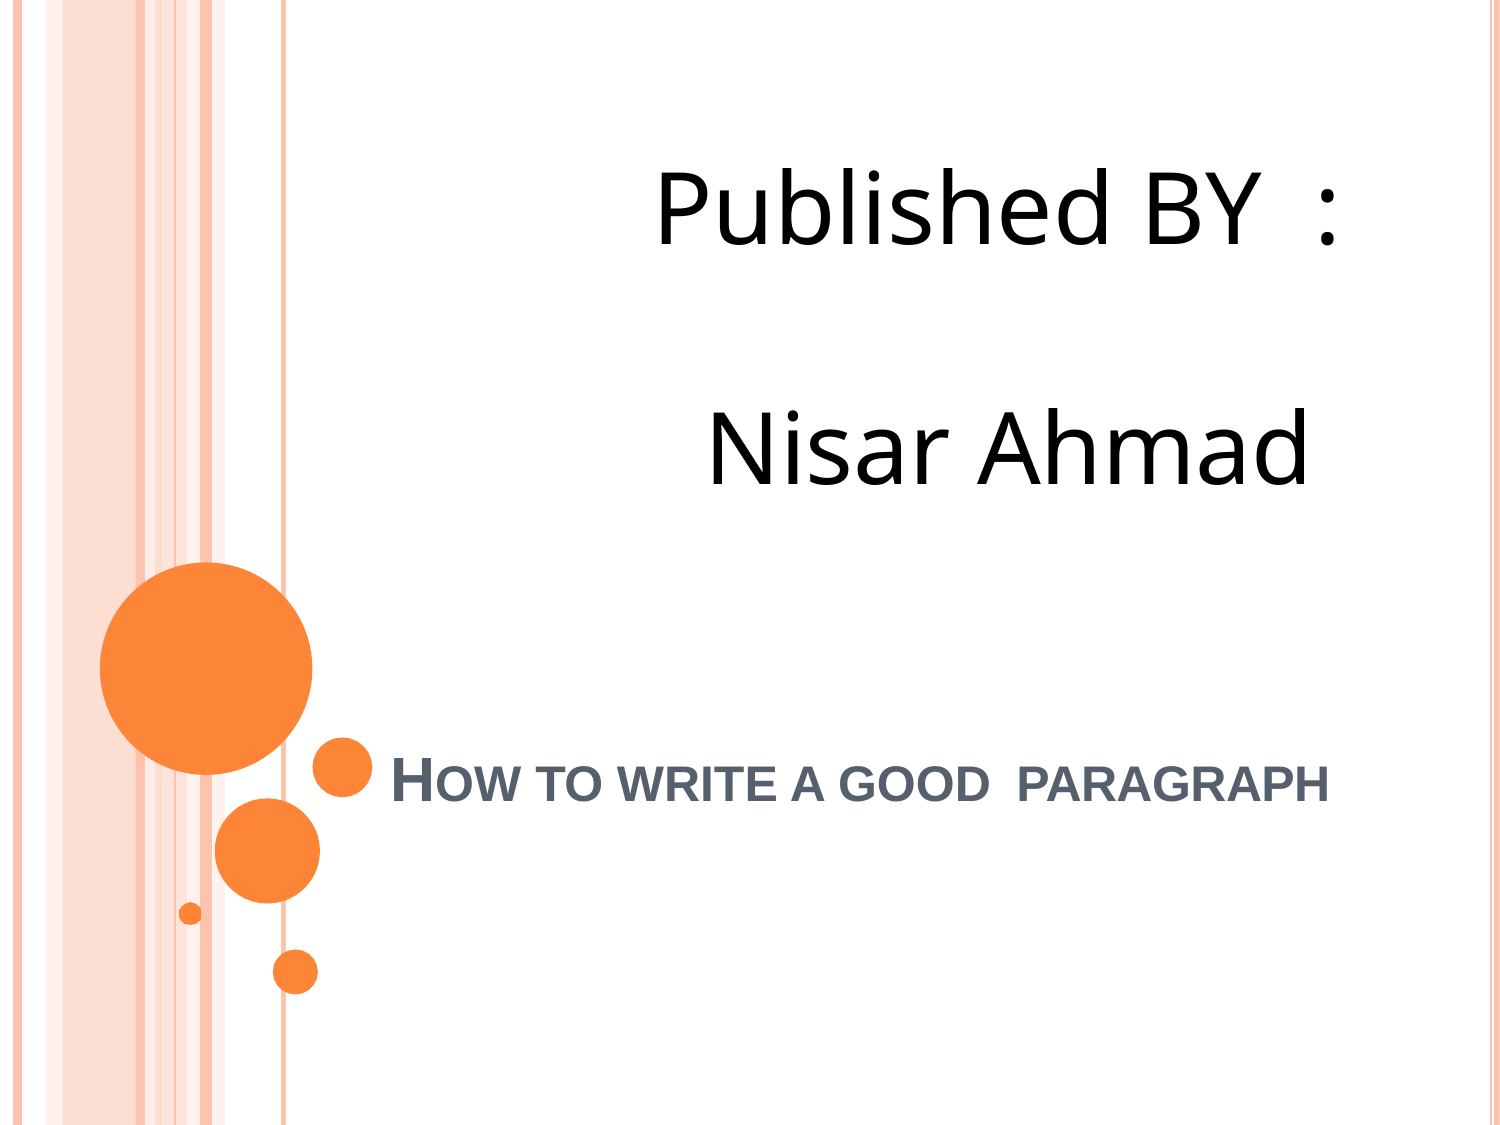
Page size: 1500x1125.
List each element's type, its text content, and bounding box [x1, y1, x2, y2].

text_box Published BY : Nisar Ahmad [637, 137, 1400, 513]
text_box HOW TO WRITE A GOOD PARAGRAPH [387, 736, 1343, 814]
picture [178, 902, 202, 925]
